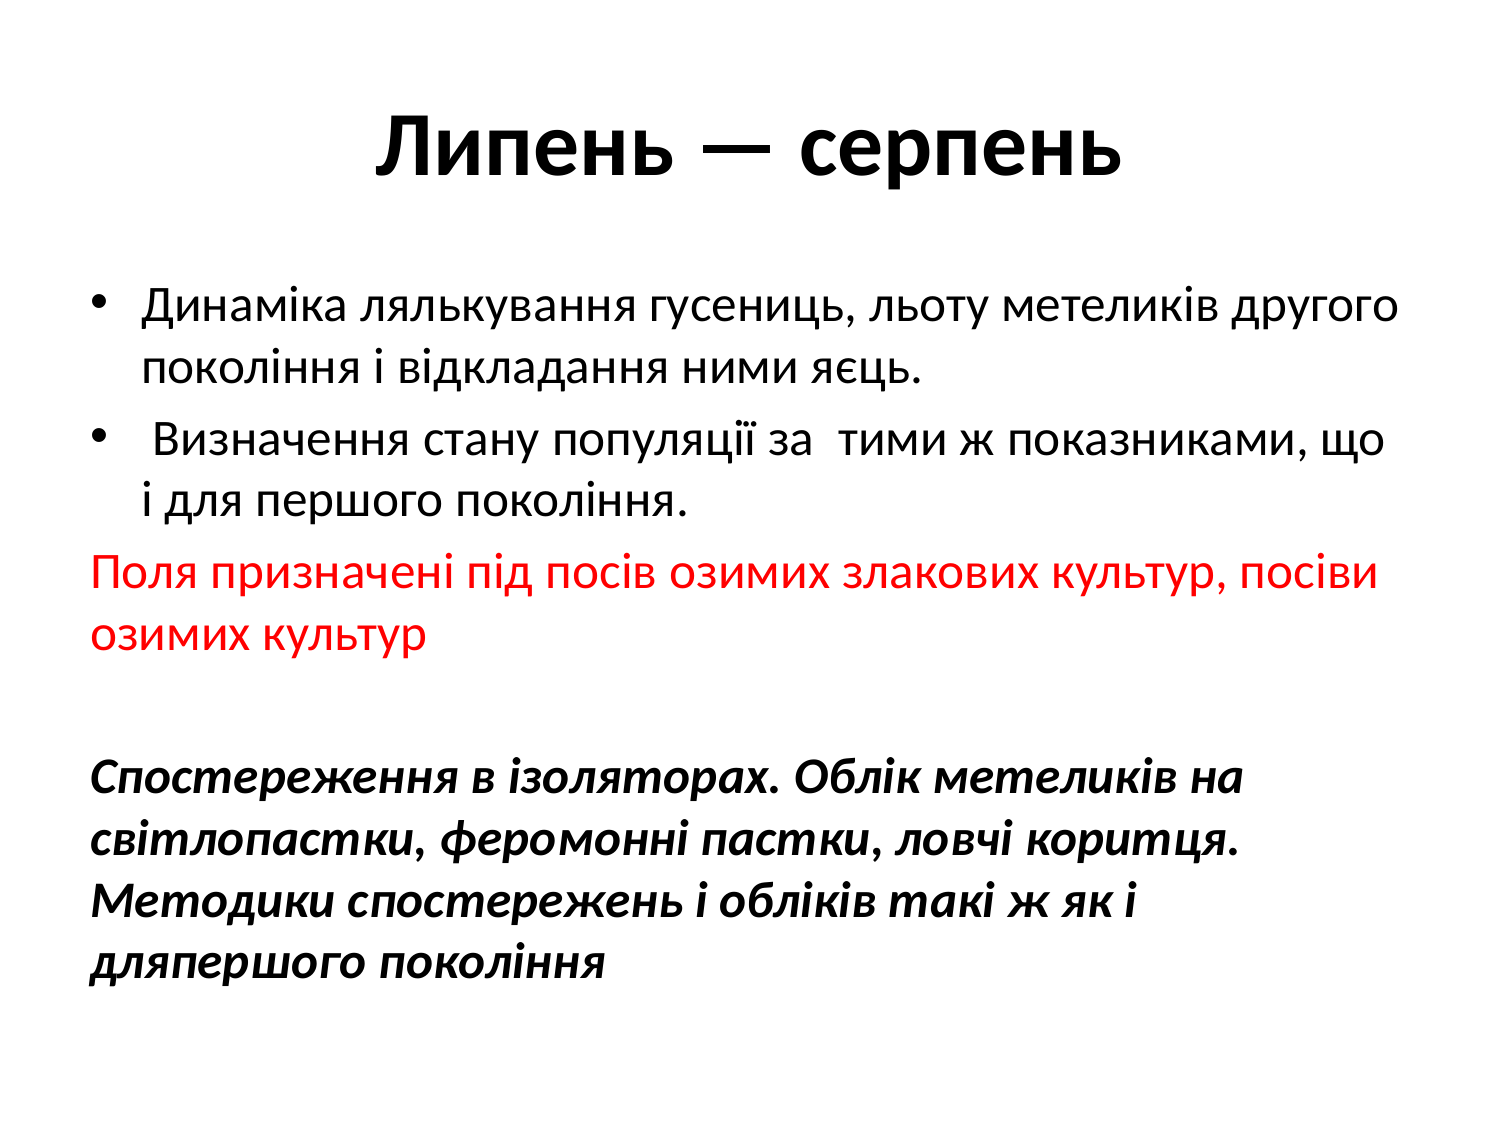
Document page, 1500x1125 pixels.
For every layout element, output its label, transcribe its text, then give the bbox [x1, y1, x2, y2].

title Липень — серпень [75, 45, 1425, 233]
list Динаміка лялькування гусениць, льоту метеликів другого покоління і відкладання ними яєць. Визначення стану популяції за тими ж показниками, що і для першого покоління. Поля призначені під посів озимих злакових культур, посіви озимих культур Спостереження в ізоляторах. Облік метеликів на світлопастки, феромонні пастки, ловчі коритця. Методики спостережень і обліків такі ж як і дляпершого покоління [75, 262, 1425, 1005]
